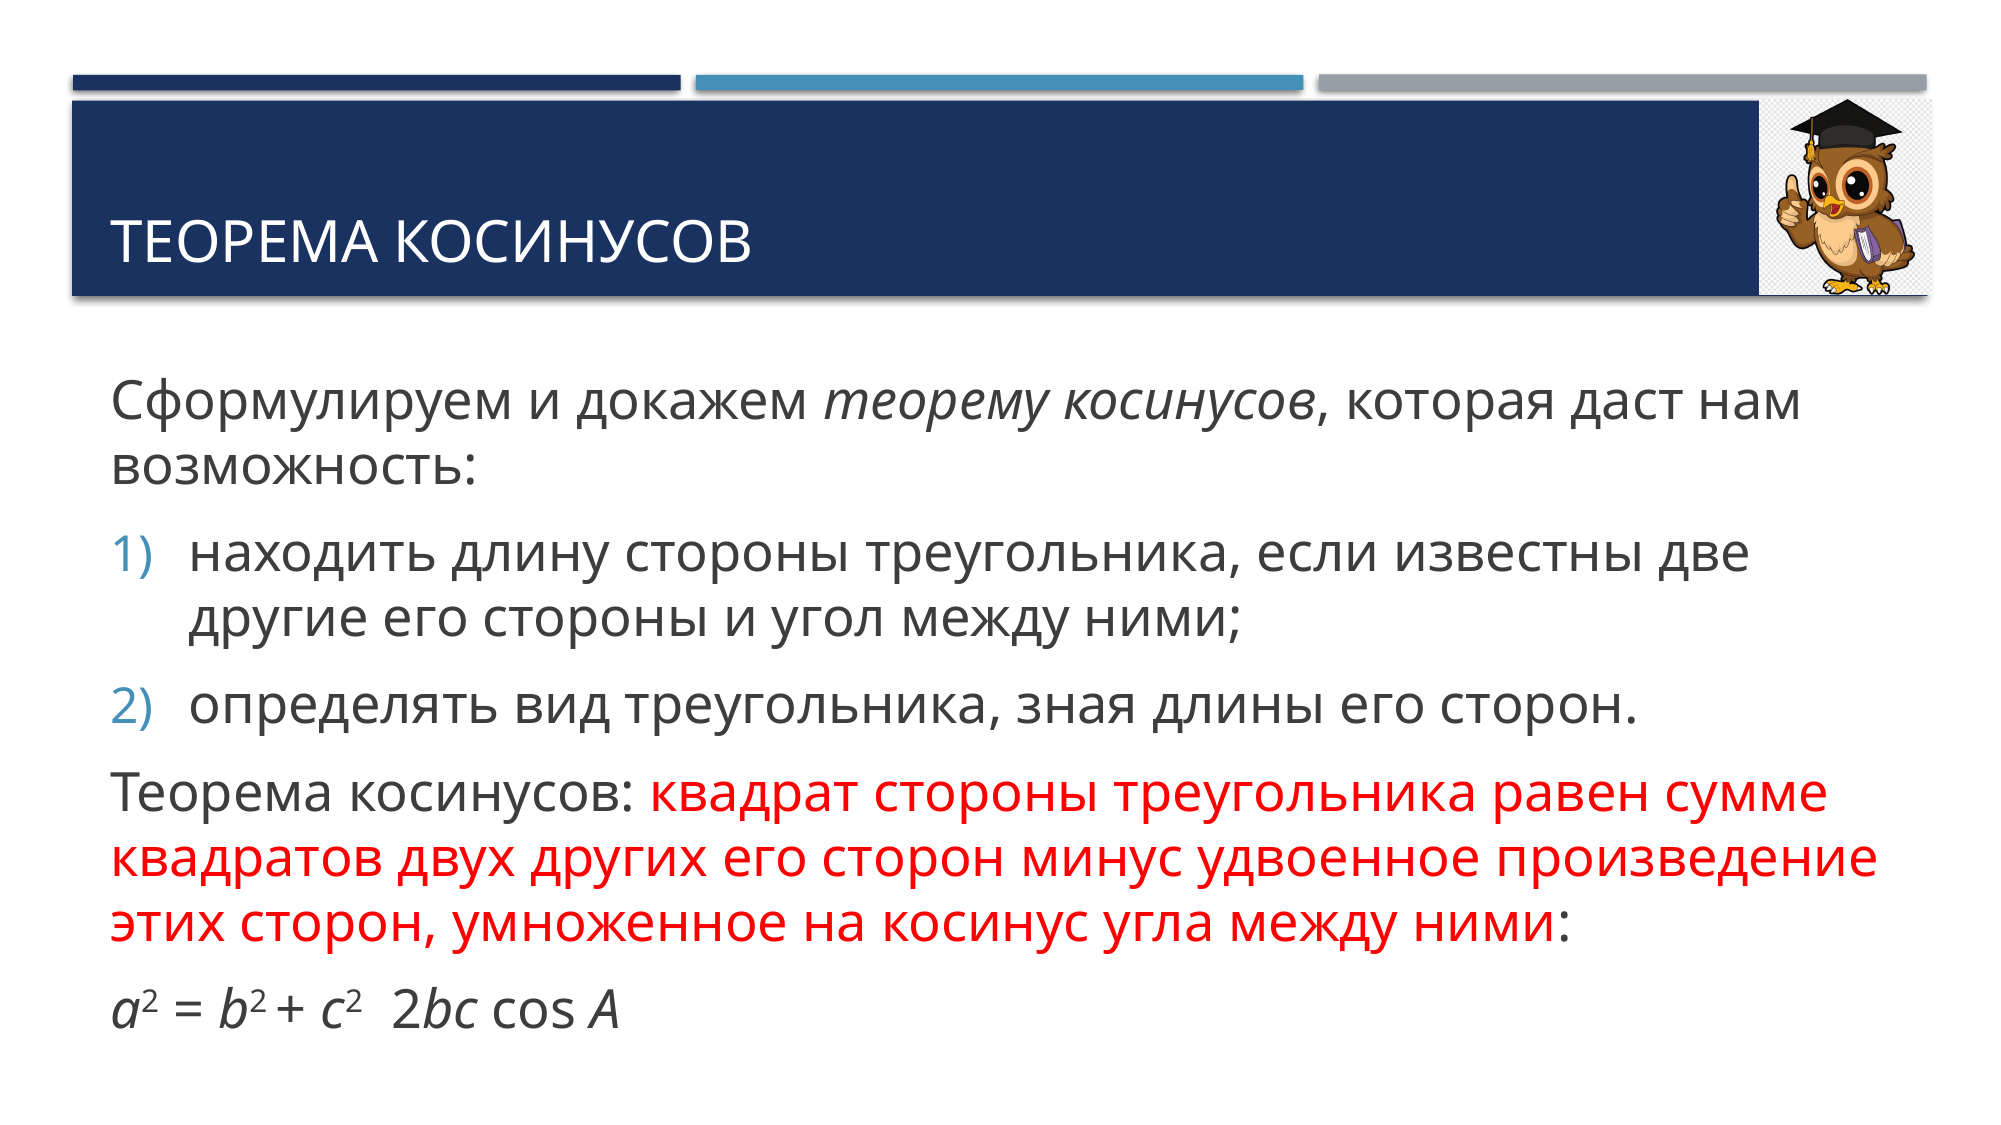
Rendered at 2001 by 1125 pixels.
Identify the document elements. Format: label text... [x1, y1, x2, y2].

picture [1759, 99, 1932, 295]
title Теорема косинусов [95, 115, 1753, 282]
